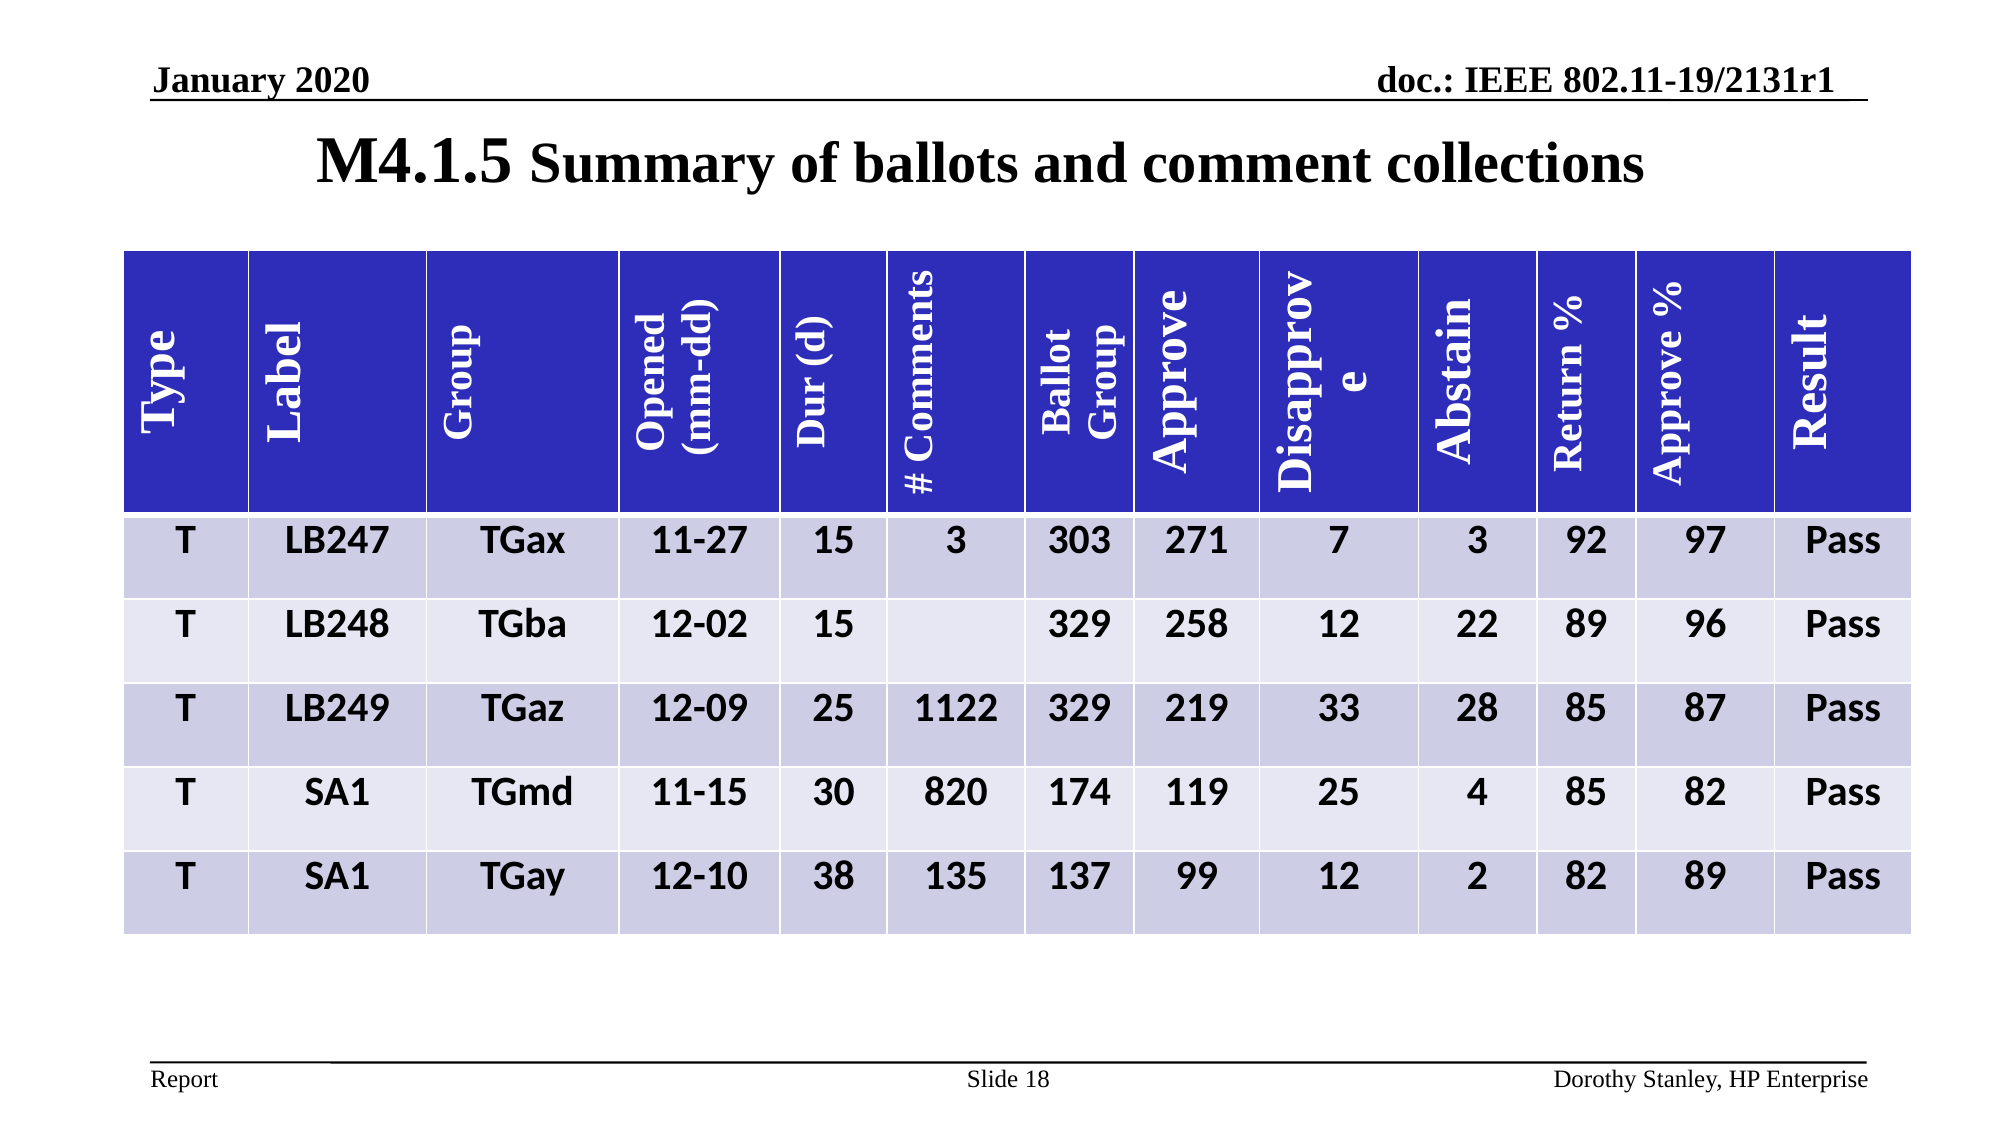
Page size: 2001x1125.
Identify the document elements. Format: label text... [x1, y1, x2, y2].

table_cell TGmd [427, 768, 618, 850]
table_cell 85 [1538, 684, 1635, 766]
table_cell TGba [427, 600, 618, 682]
table_header Dur (d) [781, 251, 886, 512]
table_cell T [124, 600, 248, 682]
table_cell 82 [1637, 768, 1774, 850]
table_cell 11-27 [620, 518, 779, 598]
table_header Ballot Group [1026, 251, 1133, 512]
table_cell 99 [1135, 852, 1259, 934]
table_header Return % [1538, 251, 1635, 512]
table_cell T [124, 852, 248, 934]
table_cell 271 [1135, 518, 1259, 598]
table_cell T [124, 518, 248, 598]
table_header # Comments [888, 251, 1024, 512]
table_cell 7 [1260, 518, 1418, 598]
table_cell TGaz [427, 684, 618, 766]
table_header Type [124, 251, 248, 512]
table_cell SA1 [249, 852, 426, 934]
table_cell 92 [1538, 518, 1635, 598]
table_cell 3 [888, 518, 1024, 598]
table_cell 137 [1026, 852, 1133, 934]
table_cell T [124, 684, 248, 766]
table_cell TGax [427, 518, 618, 598]
table_cell 38 [781, 852, 886, 934]
table_cell 303 [1026, 518, 1133, 598]
table_cell 33 [1260, 684, 1418, 766]
table_cell 12-09 [620, 684, 779, 766]
table_cell TGay [427, 852, 618, 934]
table_header Opened (mm-dd) [620, 251, 779, 512]
table_cell 97 [1637, 518, 1774, 598]
table_cell 15 [781, 600, 886, 682]
table_cell SA1 [249, 768, 426, 850]
table_cell 11-15 [620, 768, 779, 850]
slide_number Slide 18 [964, 1061, 1053, 1093]
table_cell Pass [1775, 518, 1911, 598]
table_cell 258 [1135, 600, 1259, 682]
table_cell 119 [1135, 768, 1259, 850]
table_cell Pass [1775, 600, 1911, 682]
table_header Abstain [1419, 251, 1536, 512]
title M4.1.5 Summary of ballots and comment collections [249, 112, 1713, 200]
footer Dorothy Stanley, HP Enterprise [1512, 1061, 1869, 1093]
table_header Approve % [1637, 251, 1774, 512]
table_cell 820 [888, 768, 1024, 850]
table_cell Pass [1775, 768, 1911, 850]
table_header Approve [1135, 251, 1259, 512]
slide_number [152, 54, 406, 101]
table_cell 30 [781, 768, 886, 850]
table_cell Pass [1775, 852, 1911, 934]
table_cell 4 [1419, 768, 1536, 850]
table_cell 2 [1419, 852, 1536, 934]
table_header Result [1775, 251, 1911, 512]
table_cell LB249 [249, 684, 426, 766]
table_cell 22 [1419, 600, 1536, 682]
table_cell 25 [1260, 768, 1418, 850]
table_header Group [427, 251, 618, 512]
table_cell 1122 [888, 684, 1024, 766]
table_cell Pass [1775, 684, 1911, 766]
table_cell 329 [1026, 684, 1133, 766]
table_cell 89 [1538, 600, 1635, 682]
table_cell 12 [1260, 852, 1418, 934]
table_cell 25 [781, 684, 886, 766]
table_cell 12 [1260, 600, 1418, 682]
table_cell 85 [1538, 768, 1635, 850]
table_header Disapprove [1260, 251, 1418, 512]
table_cell 96 [1637, 600, 1774, 682]
table_cell 329 [1026, 600, 1133, 682]
table_cell 12-10 [620, 852, 779, 934]
table_cell 15 [781, 518, 886, 598]
table_cell 12-02 [620, 600, 779, 682]
table_cell 28 [1419, 684, 1536, 766]
table_cell 135 [888, 852, 1024, 934]
table_header Label [249, 251, 426, 512]
table_cell T [124, 768, 248, 850]
table_cell 3 [1419, 518, 1536, 598]
table_cell LB248 [249, 600, 426, 682]
table_cell 219 [1135, 684, 1259, 766]
table_cell 87 [1637, 684, 1774, 766]
table_cell 174 [1026, 768, 1133, 850]
table_cell [888, 600, 1024, 682]
table_cell 89 [1637, 852, 1774, 934]
table_cell LB247 [249, 518, 426, 598]
table_cell 82 [1538, 852, 1635, 934]
